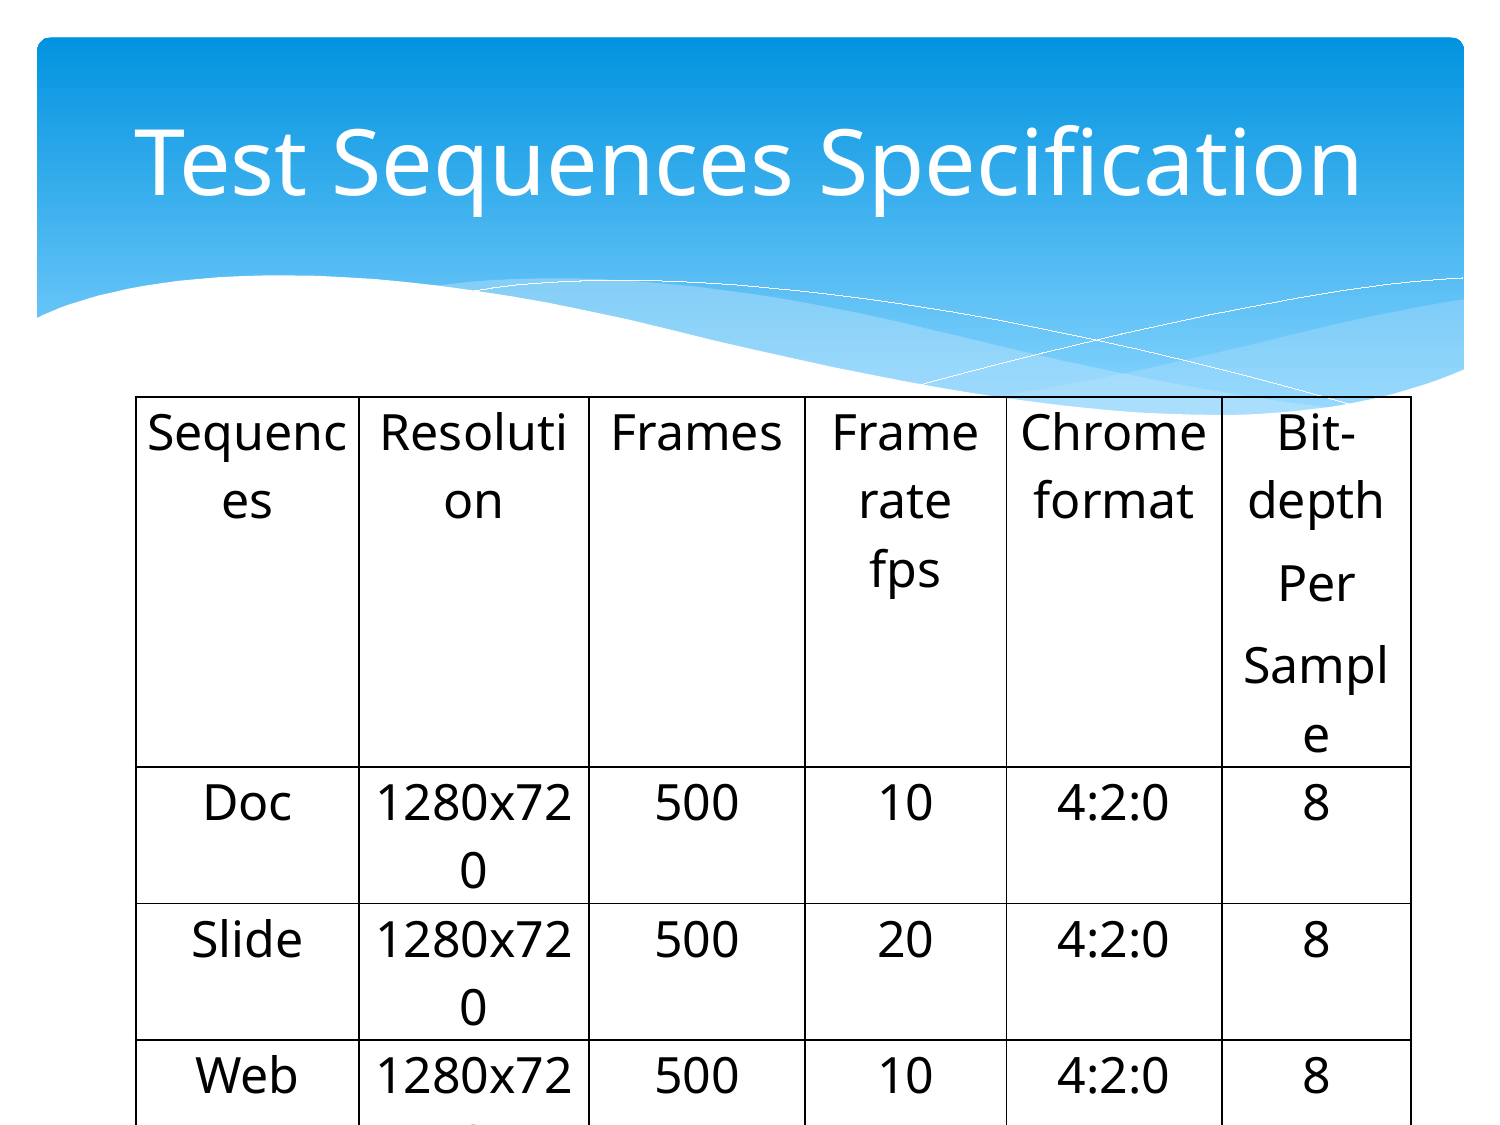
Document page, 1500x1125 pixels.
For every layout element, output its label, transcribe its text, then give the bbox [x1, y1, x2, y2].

table_cell Web [137, 1041, 358, 1125]
table_cell 1280x720 [360, 1041, 588, 1125]
table_cell Slide [137, 904, 358, 1039]
table_header Frames [590, 398, 804, 766]
table_cell 20 [806, 904, 1006, 1039]
table_header Resolution [360, 398, 588, 766]
table_cell 500 [590, 768, 804, 903]
table_header Chrome format [1007, 398, 1221, 766]
table_cell 10 [806, 768, 1006, 903]
table_cell 1280x720 [360, 768, 588, 903]
table_cell 8 [1223, 904, 1410, 1039]
table_header Sequences [137, 398, 358, 766]
table_cell 1280x720 [360, 904, 588, 1039]
table_cell 4:2:0 [1007, 904, 1221, 1039]
table_cell 8 [1223, 1041, 1410, 1125]
table_cell 500 [590, 1041, 804, 1125]
table_cell Doc [137, 768, 358, 903]
table_cell 4:2:0 [1007, 768, 1221, 903]
title Test Sequences Specification [75, 55, 1425, 261]
table_cell 8 [1223, 768, 1410, 903]
table_cell 10 [806, 1041, 1006, 1125]
table_cell 500 [590, 904, 804, 1039]
table_header Frame rate fps [806, 398, 1006, 766]
table_cell 4:2:0 [1007, 1041, 1221, 1125]
table_header Bit-depth Per Sample [1223, 398, 1410, 766]
